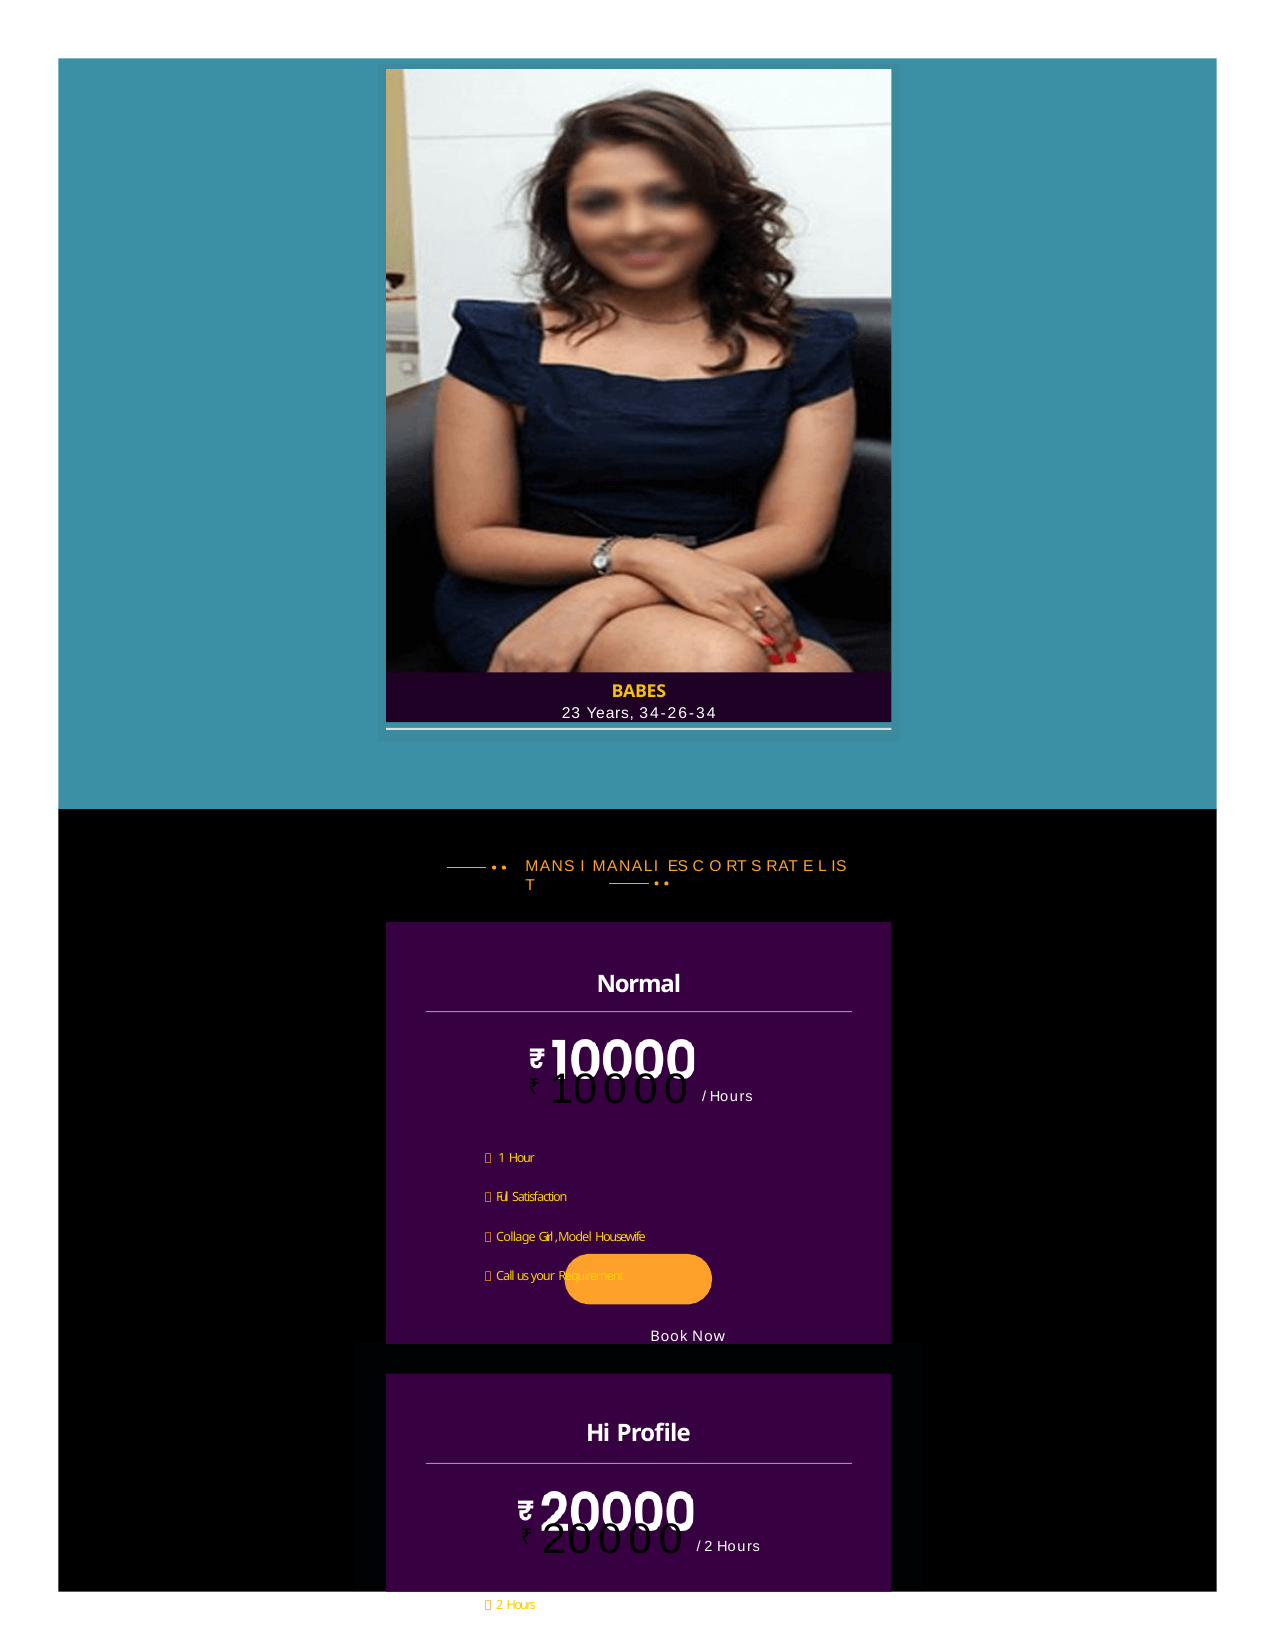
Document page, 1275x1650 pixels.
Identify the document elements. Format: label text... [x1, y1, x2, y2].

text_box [58, 58, 1217, 1592]
text_box Hi Profile ₹ 20000/2 Hours  2 Hours [475, 1601, 772, 1615]
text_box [385, 865, 892, 1340]
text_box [377, 63, 900, 742]
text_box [353, 1341, 924, 1592]
